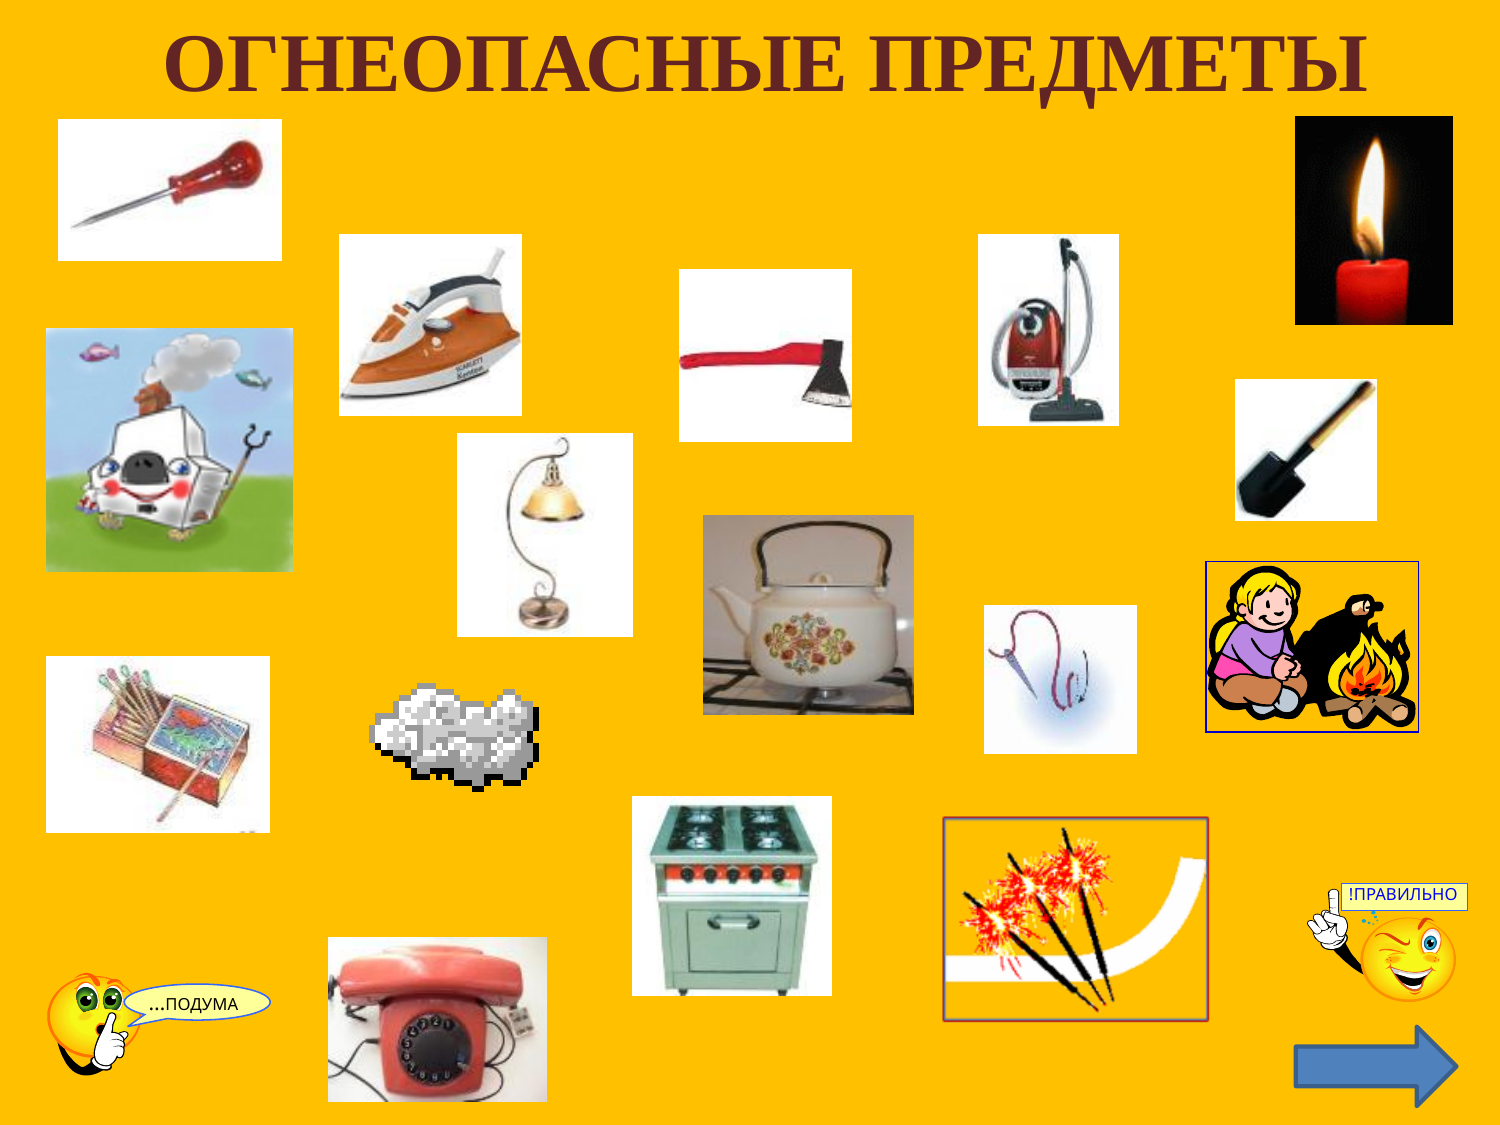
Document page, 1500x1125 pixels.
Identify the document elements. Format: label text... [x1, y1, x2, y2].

picture [58, 119, 282, 261]
picture [46, 327, 294, 573]
picture [1235, 379, 1377, 521]
text_box ОГНЕОПАСНЫЕ ПРЕДМЕТЫ [147, 0, 1384, 116]
picture [941, 815, 1212, 1025]
picture [1206, 562, 1419, 732]
picture [46, 655, 270, 834]
picture [339, 234, 522, 416]
picture [632, 796, 833, 997]
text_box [1306, 883, 1468, 1003]
picture [456, 433, 634, 637]
picture [983, 605, 1137, 754]
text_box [46, 972, 271, 1076]
picture [679, 269, 852, 442]
picture [978, 234, 1120, 427]
picture [1295, 116, 1453, 325]
picture [362, 676, 552, 884]
picture [702, 515, 915, 716]
picture [327, 937, 547, 1103]
text_box [1293, 1024, 1459, 1109]
